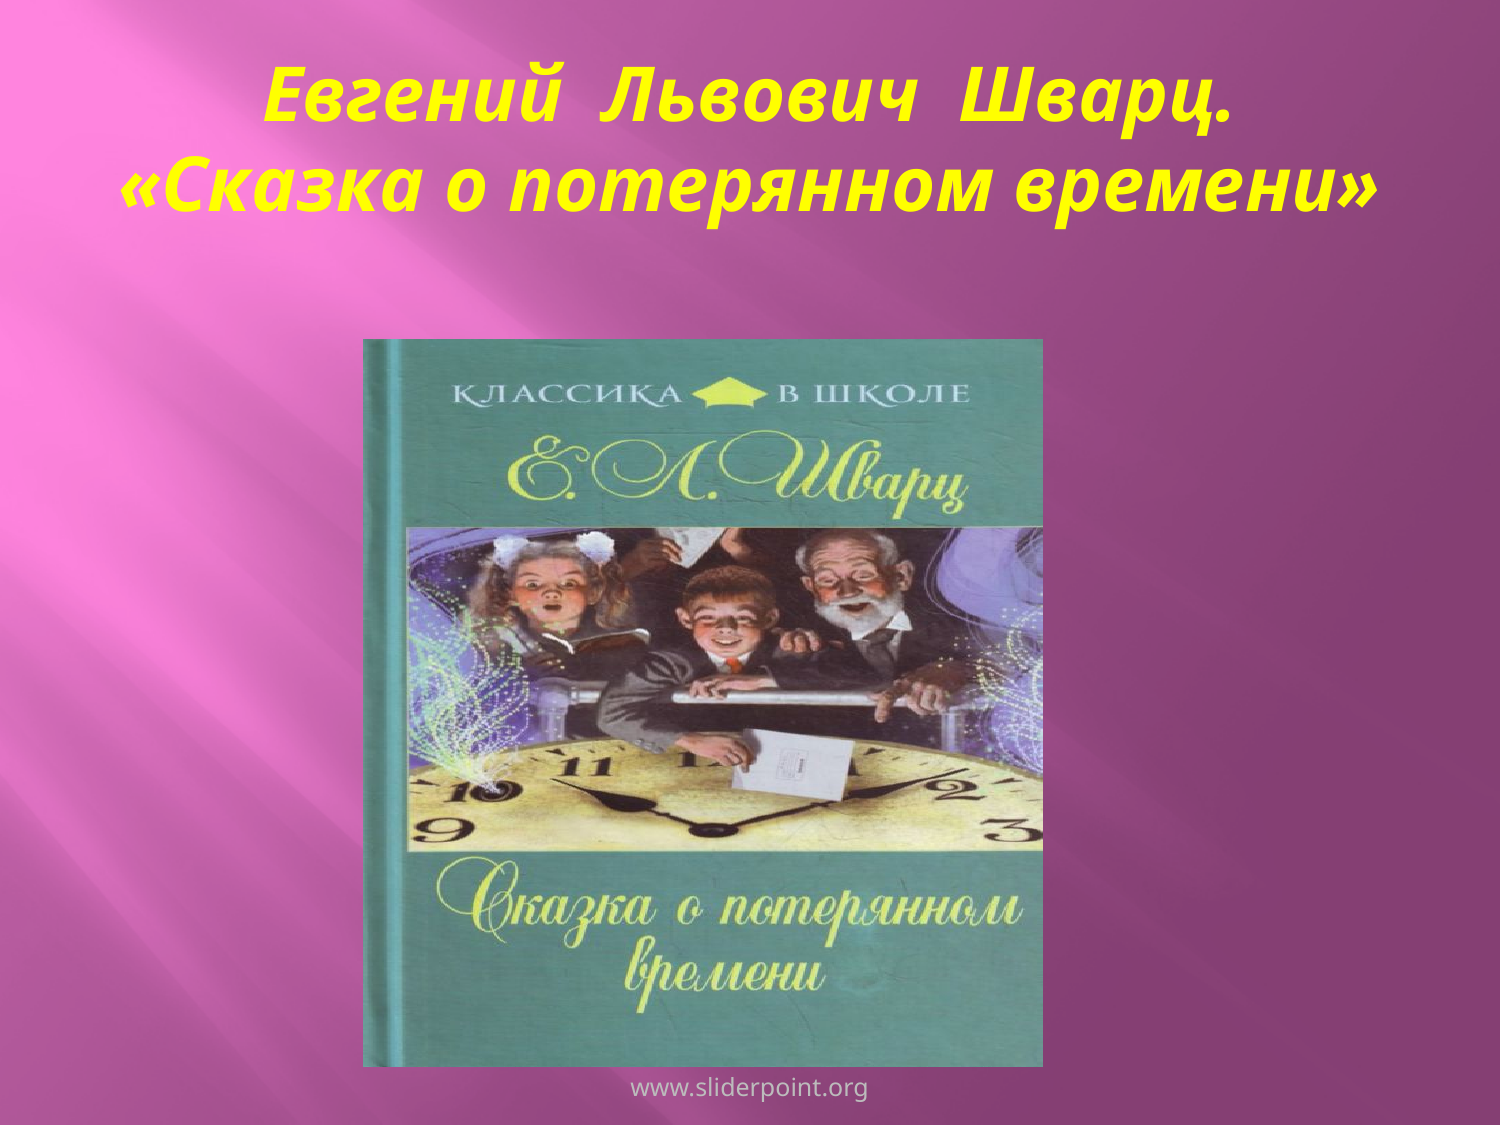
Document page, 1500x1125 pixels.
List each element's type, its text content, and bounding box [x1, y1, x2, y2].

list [363, 339, 1044, 1067]
title Евгений Львович Шварц. «Сказка о потерянном времени» [75, 35, 1425, 329]
